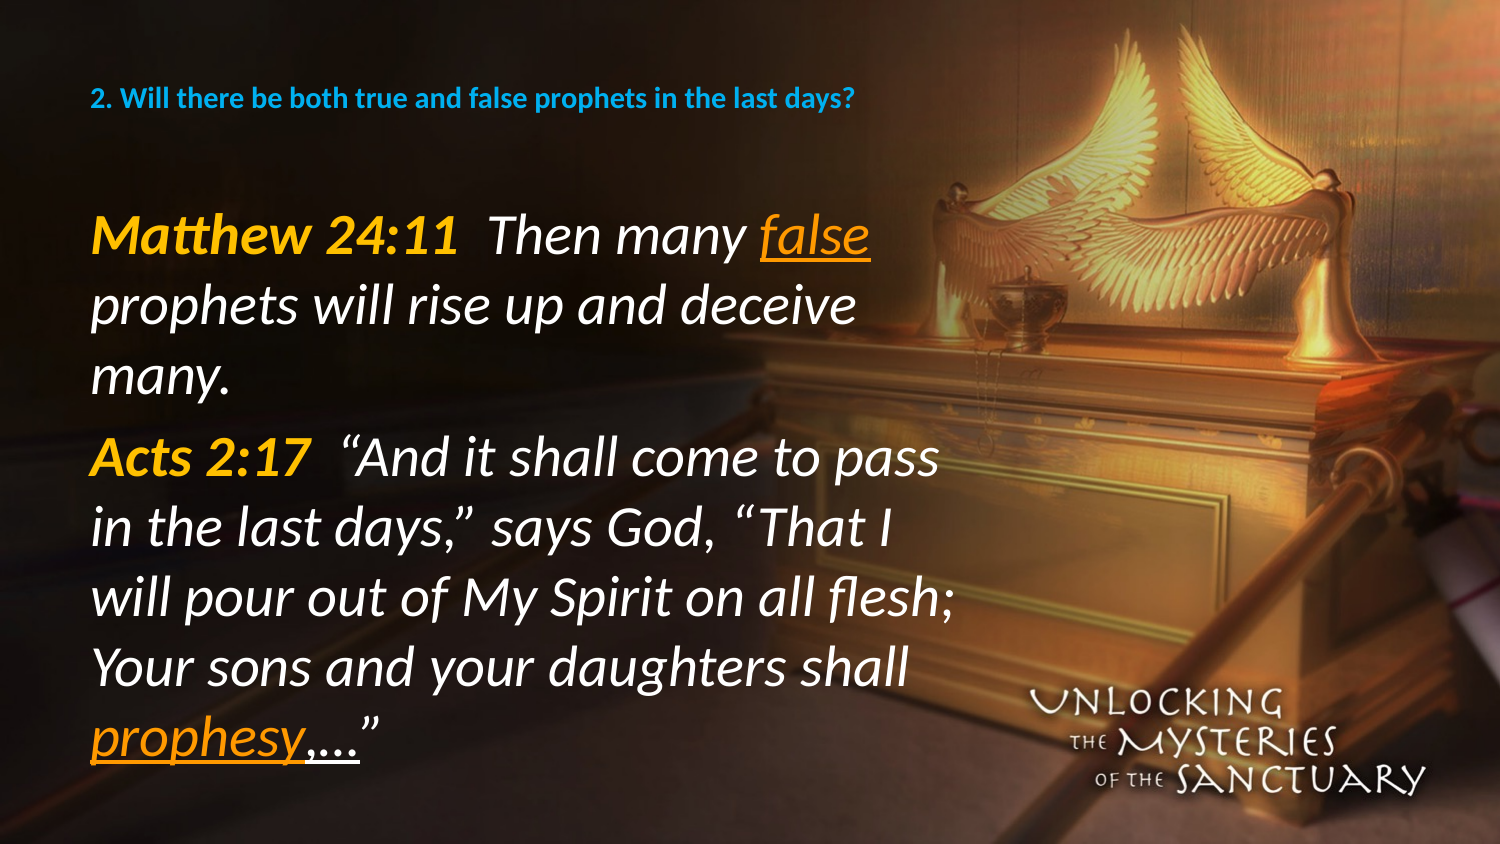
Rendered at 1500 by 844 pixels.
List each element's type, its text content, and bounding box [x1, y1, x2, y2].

title 2. Will there be both true and false prophets in the last days? [75, 33, 1425, 175]
picture [0, 0, 1500, 844]
list Matthew 24:11 Then many false prophets will rise up and deceive many. Acts 2:17 “And it shall come to pass in the last days,” says God, “That I will pour out of My Spirit on all flesh; Your sons and your daughters shall prophesy,…” [75, 188, 977, 844]
